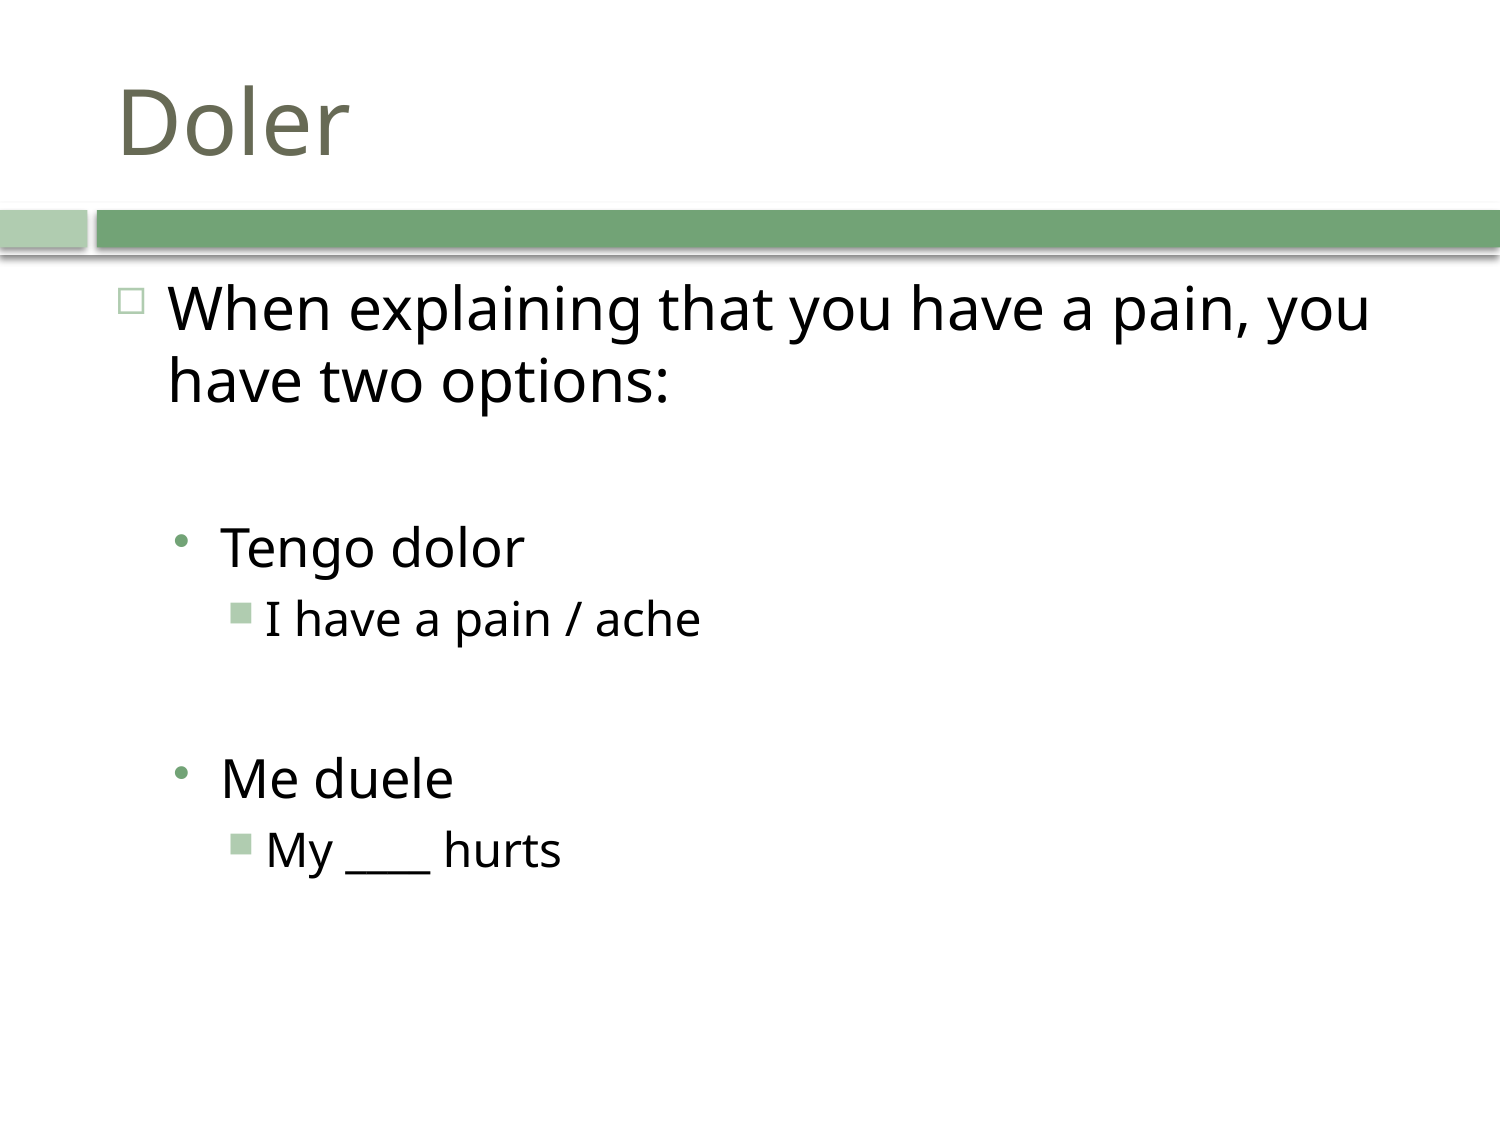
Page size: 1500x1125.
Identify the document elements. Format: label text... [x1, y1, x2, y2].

title Doler [100, 37, 1438, 200]
list When explaining that you have a pain, you have two options: Tengo dolor I have a pain / ache Me duele My ____ hurts [100, 262, 1438, 1000]
